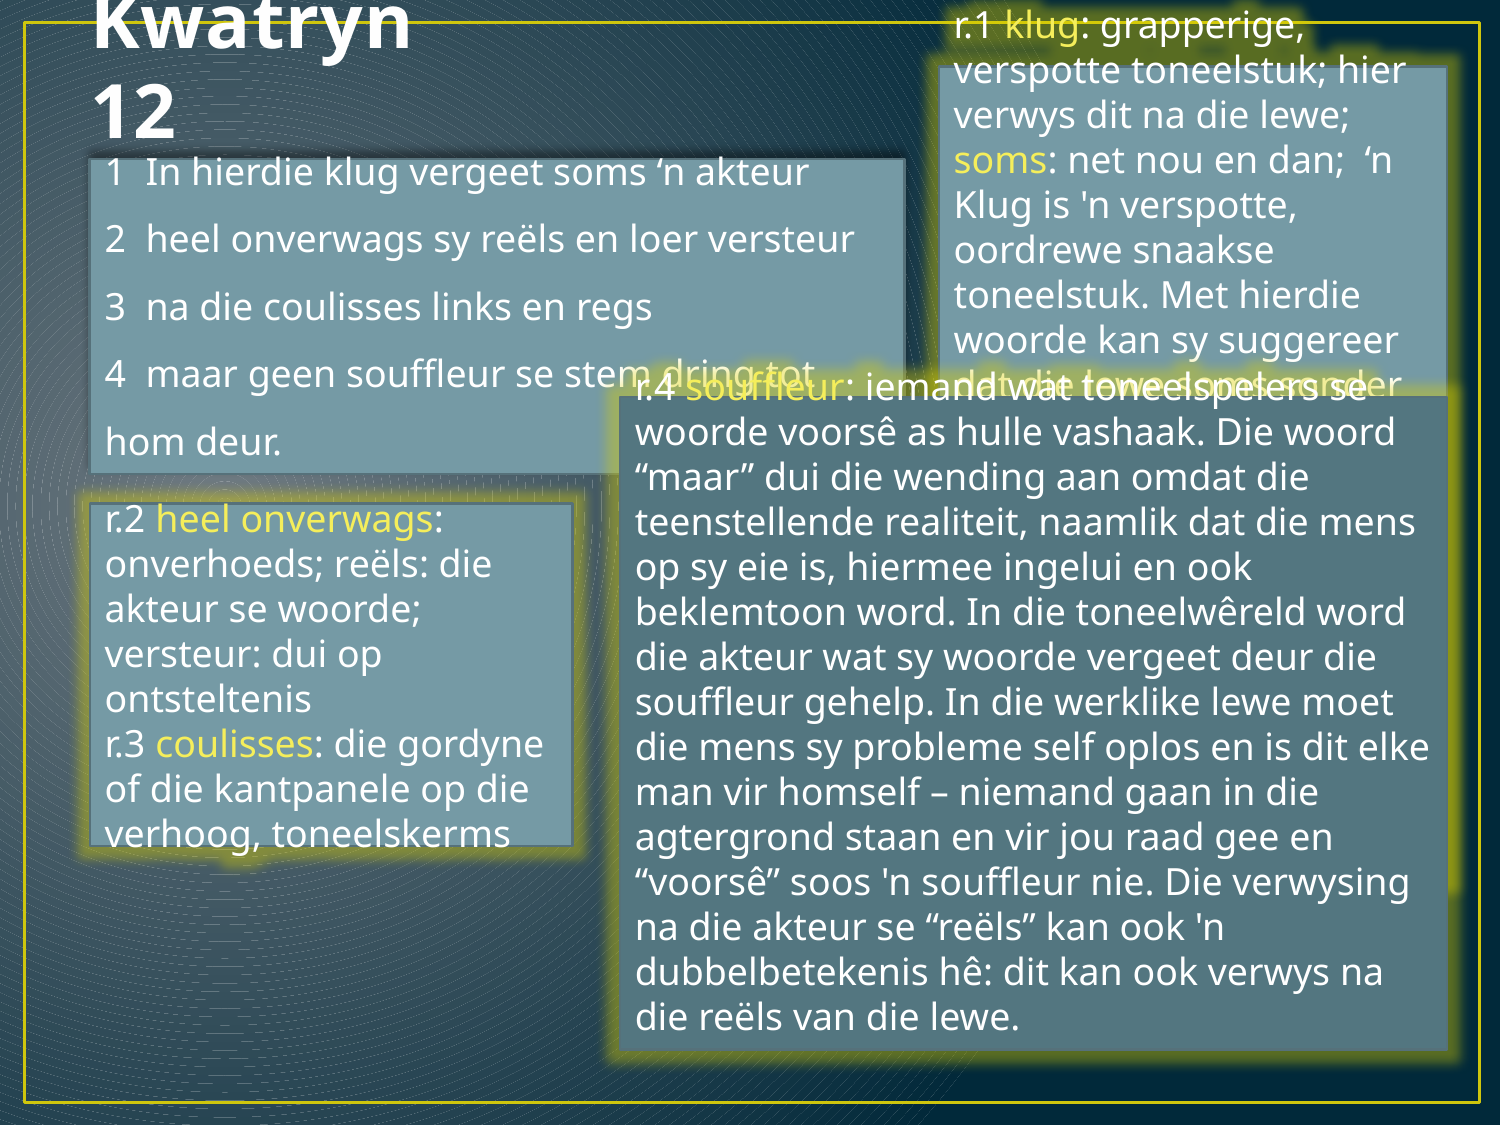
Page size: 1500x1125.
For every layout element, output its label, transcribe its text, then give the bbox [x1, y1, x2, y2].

text_box 1 In hierdie klug vergeet soms ‘n akteur 2 heel onverwags sy reëls en loer versteur 3 na die coulisses links en regs 4 maar geen souffleur se stem dring tot hom deur. [88, 158, 906, 475]
text_box r.1 klug: grapperige, verspotte toneelstuk; hier verwys dit na die lewe; soms: net nou en dan; ‘n Klug is 'n verspotte, oordrewe snaakse toneelstuk. Met hierdie woorde kan sy suggereer dat die lewe soms sonder enige sin of doel voorkom. Sy kan selfs bedoel dat die mensdom die lewe glad te ernstig opneem. Die woord “soms” word in ‘n ongewone posisie geplaas, ter wille van die rympatroon van die kwatryn. Deur die skuif van “soms” word die woord “akteur” in die rymposisie geplaas. [938, 65, 1448, 378]
picture [991, 24, 1416, 46]
text_box r.2 heel onverwags: onverhoeds; reëls: die akteur se woorde; versteur: dui op ontsteltenis r.3 coulisses: die gordyne of die kantpanele op die verhoog, toneelskerms [89, 502, 574, 847]
picture [975, 0, 1316, 21]
title Kwatryn 12 [75, 45, 491, 161]
text_box r.4 souffleur: iemand wat toneelspelers se woorde voorsê as hulle vashaak. Die woord “maar” dui die wending aan omdat die teenstellende realiteit, naamlik dat die mens op sy eie is, hiermee ingelui en ook beklemtoon word. In die toneelwêreld word die akteur wat sy woorde vergeet deur die souffleur gehelp. In die werklike lewe moet die mens sy probleme self oplos en is dit elke man vir homself – niemand gaan in die agtergrond staan en vir jou raad gee en “voorsê” soos 'n souffleur nie. Die verwysing na die akteur se “reëls” kan ook 'n dubbelbetekenis hê: dit kan ook verwys na die reëls van die lewe. [619, 396, 1448, 1051]
